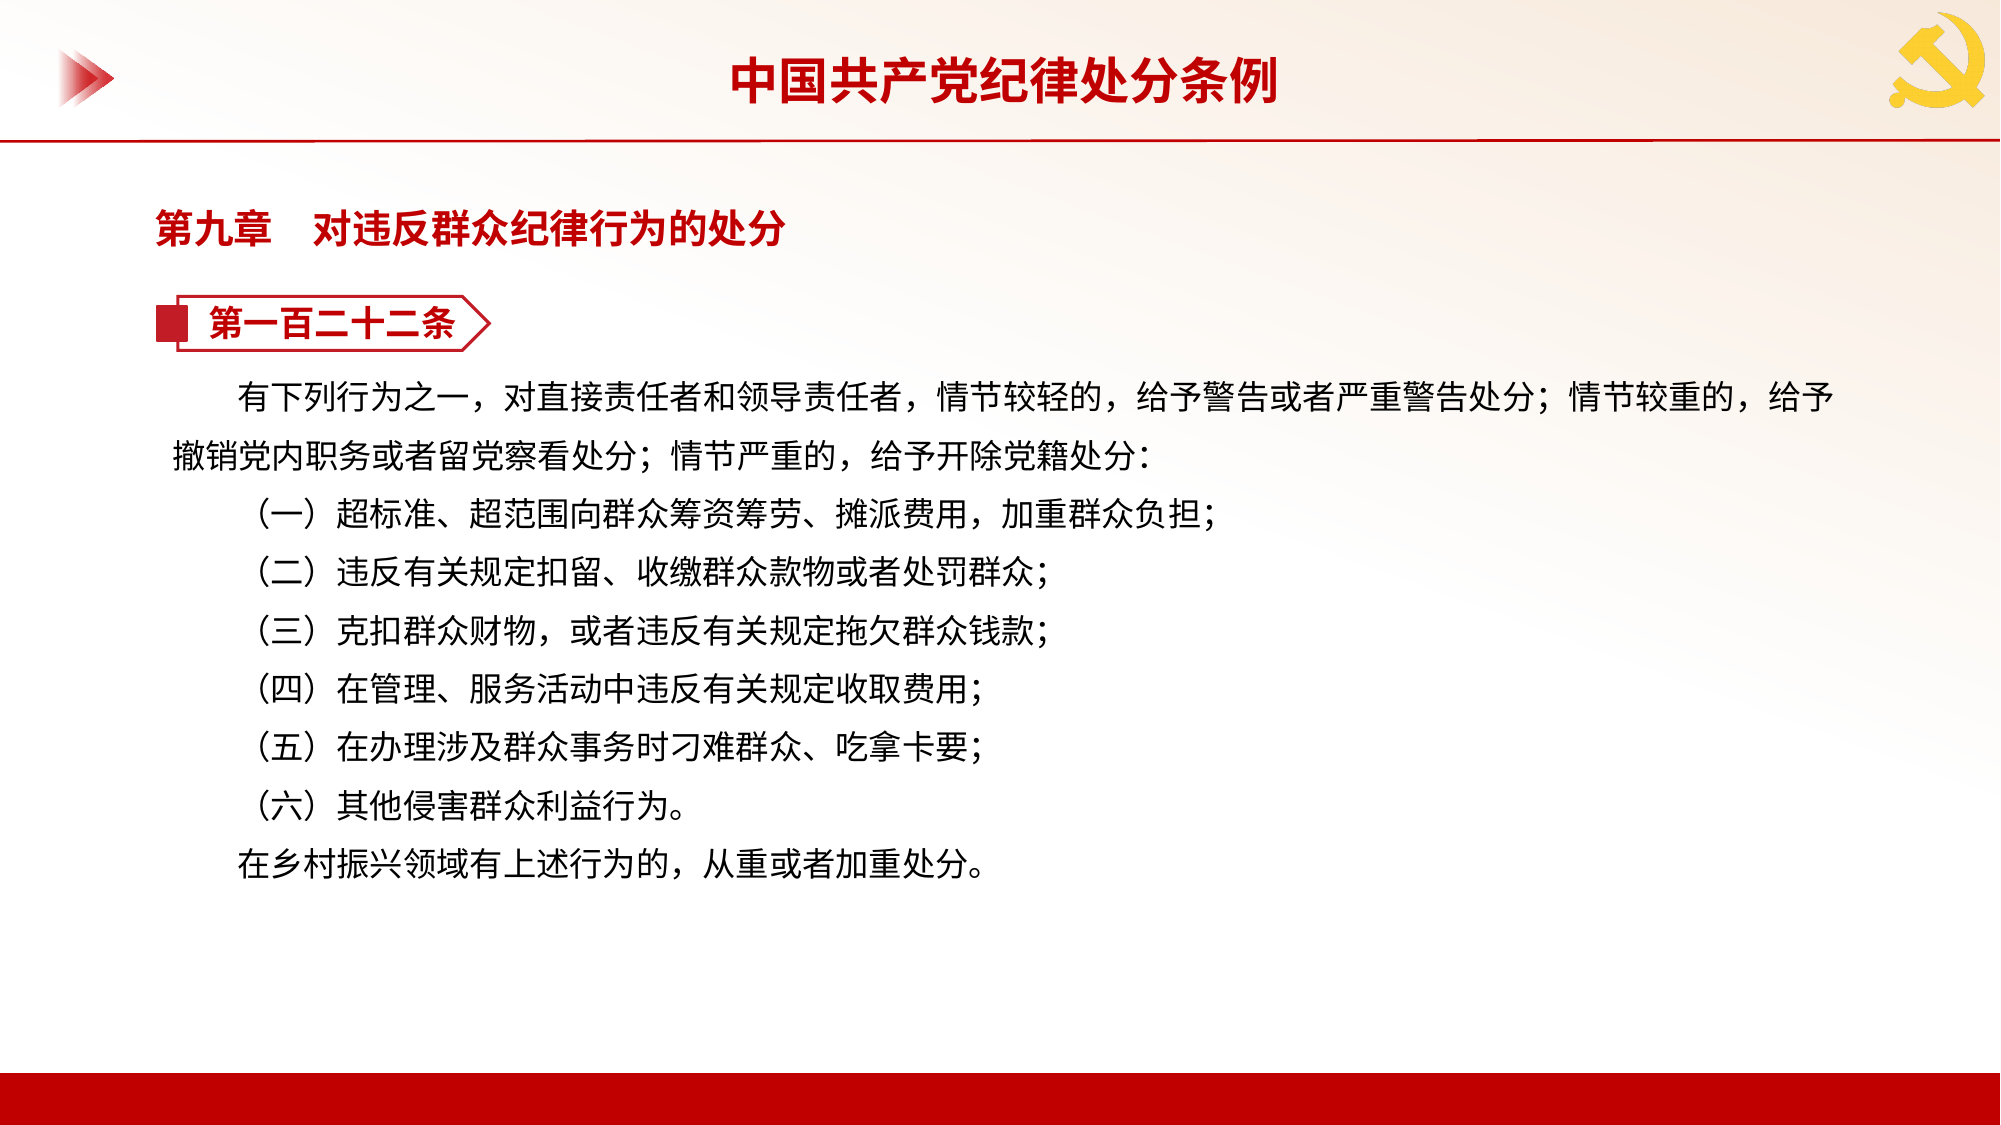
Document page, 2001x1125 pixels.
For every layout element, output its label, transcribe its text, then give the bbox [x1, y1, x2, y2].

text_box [156, 293, 490, 351]
text_box 第九章 对违反群众纪律行为的处分 [139, 187, 1542, 260]
text_box 有下列行为之一，对直接责任者和领导责任者，情节较轻的，给予警告或者严重警告处分；情节较重的，给予撤销党内职务或者留党察看处分；情节严重的，给予开除党籍处分： （一）超标准、超范围向群众筹资筹劳、摊派费用，加重群众负担； （二）违反有关规定扣留、收缴群众款物或者处罚群众； （三）克扣群众财物，或者违反有关规定拖欠群众钱款； （四）在管理、服务活动中违反有关规定收取费用； （五）在办理涉及群众事务时刁难群众、吃拿卡要； （六）其他侵害群众利益行为。 在乡村振兴领域有上述行为的，从重或者加重处分。 [157, 350, 1850, 432]
text_box 中国共产党纪律处分条例 [303, 29, 1705, 117]
picture [1889, 12, 1985, 108]
text_box [0, 1072, 2000, 1125]
